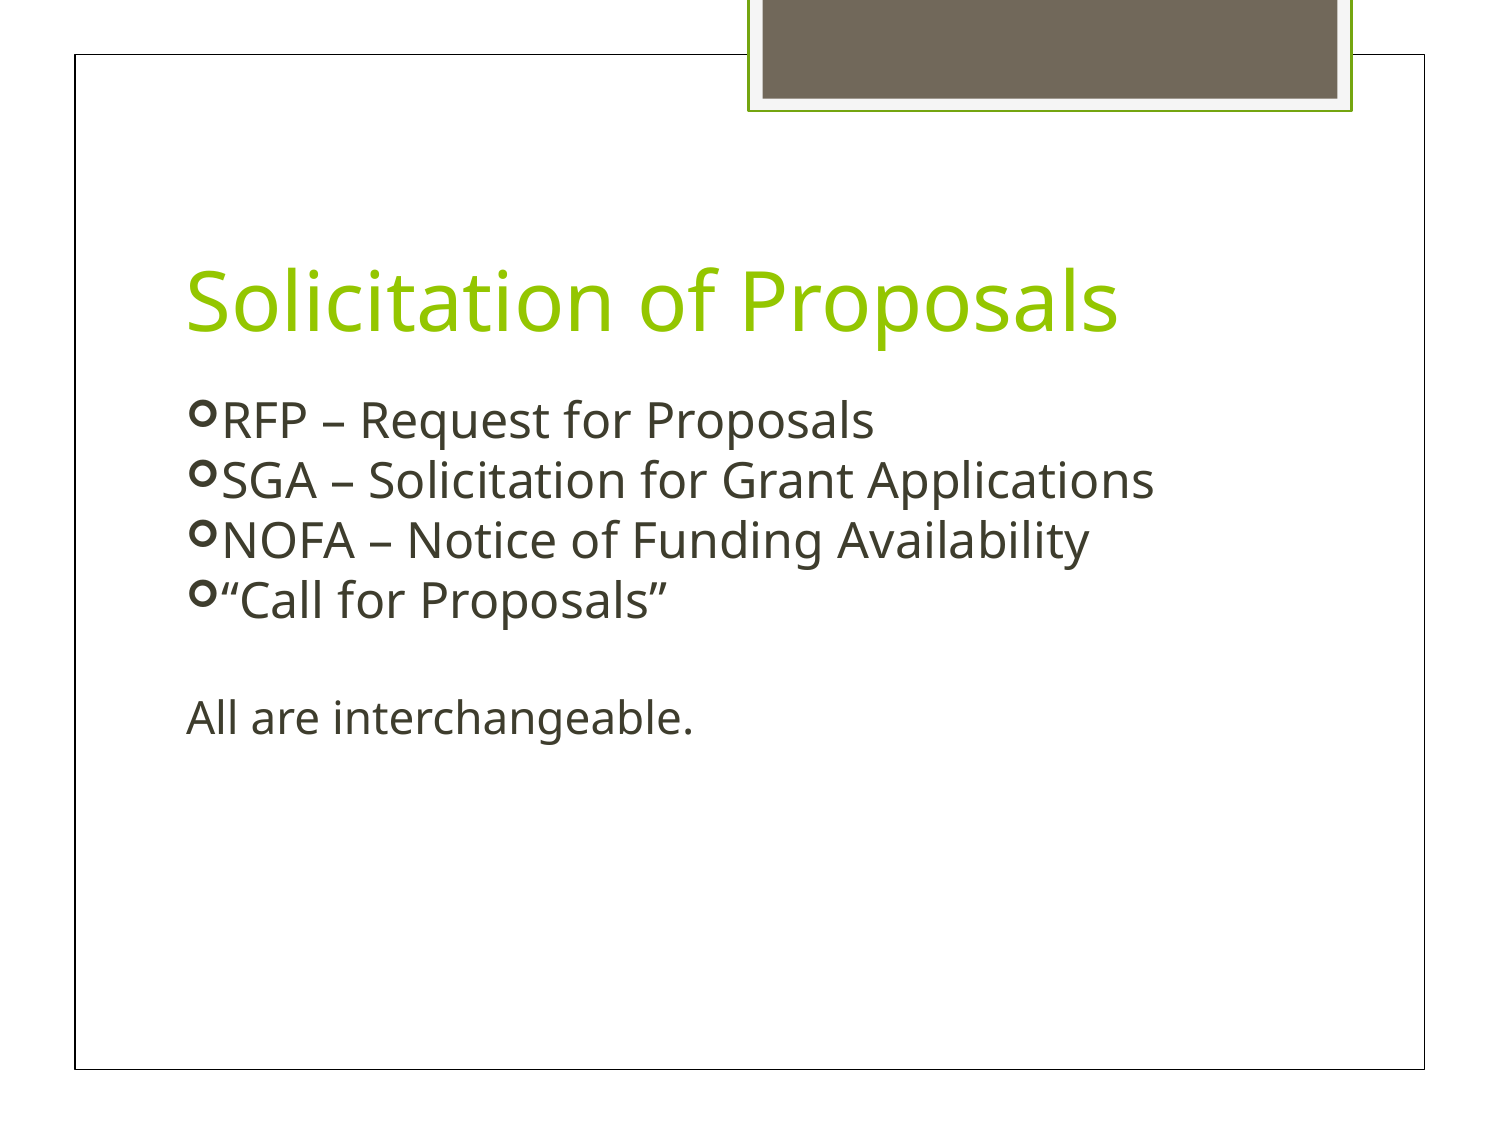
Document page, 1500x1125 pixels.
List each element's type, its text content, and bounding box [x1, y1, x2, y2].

text_box RFP – Request for Proposals SGA – Solicitation for Grant Applications NOFA – Notice of Funding Availability “Call for Proposals” All are interchangeable. [171, 381, 1283, 957]
text_box Solicitation of Proposals [171, 168, 1324, 356]
